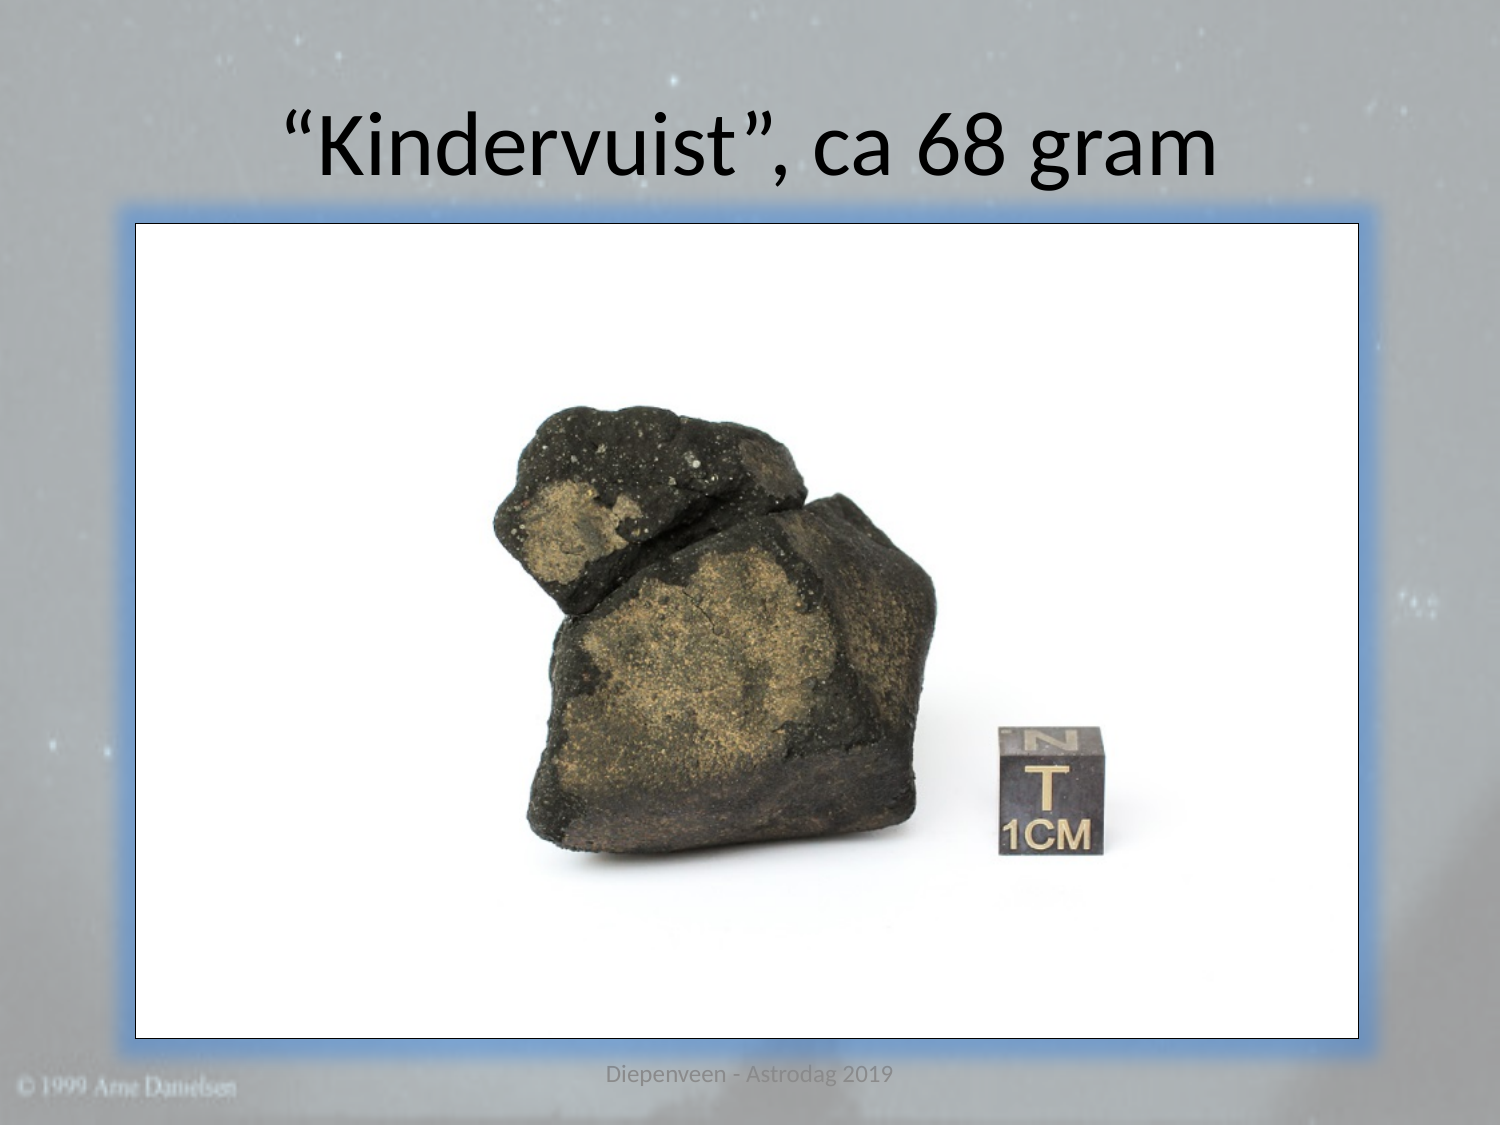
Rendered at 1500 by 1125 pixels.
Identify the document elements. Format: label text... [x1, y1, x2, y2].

footer Diepenveen - Astrodag 2019 [512, 1047, 988, 1103]
title “Kindervuist”, ca 68 gram [75, 45, 1425, 233]
picture [135, 223, 1359, 1039]
